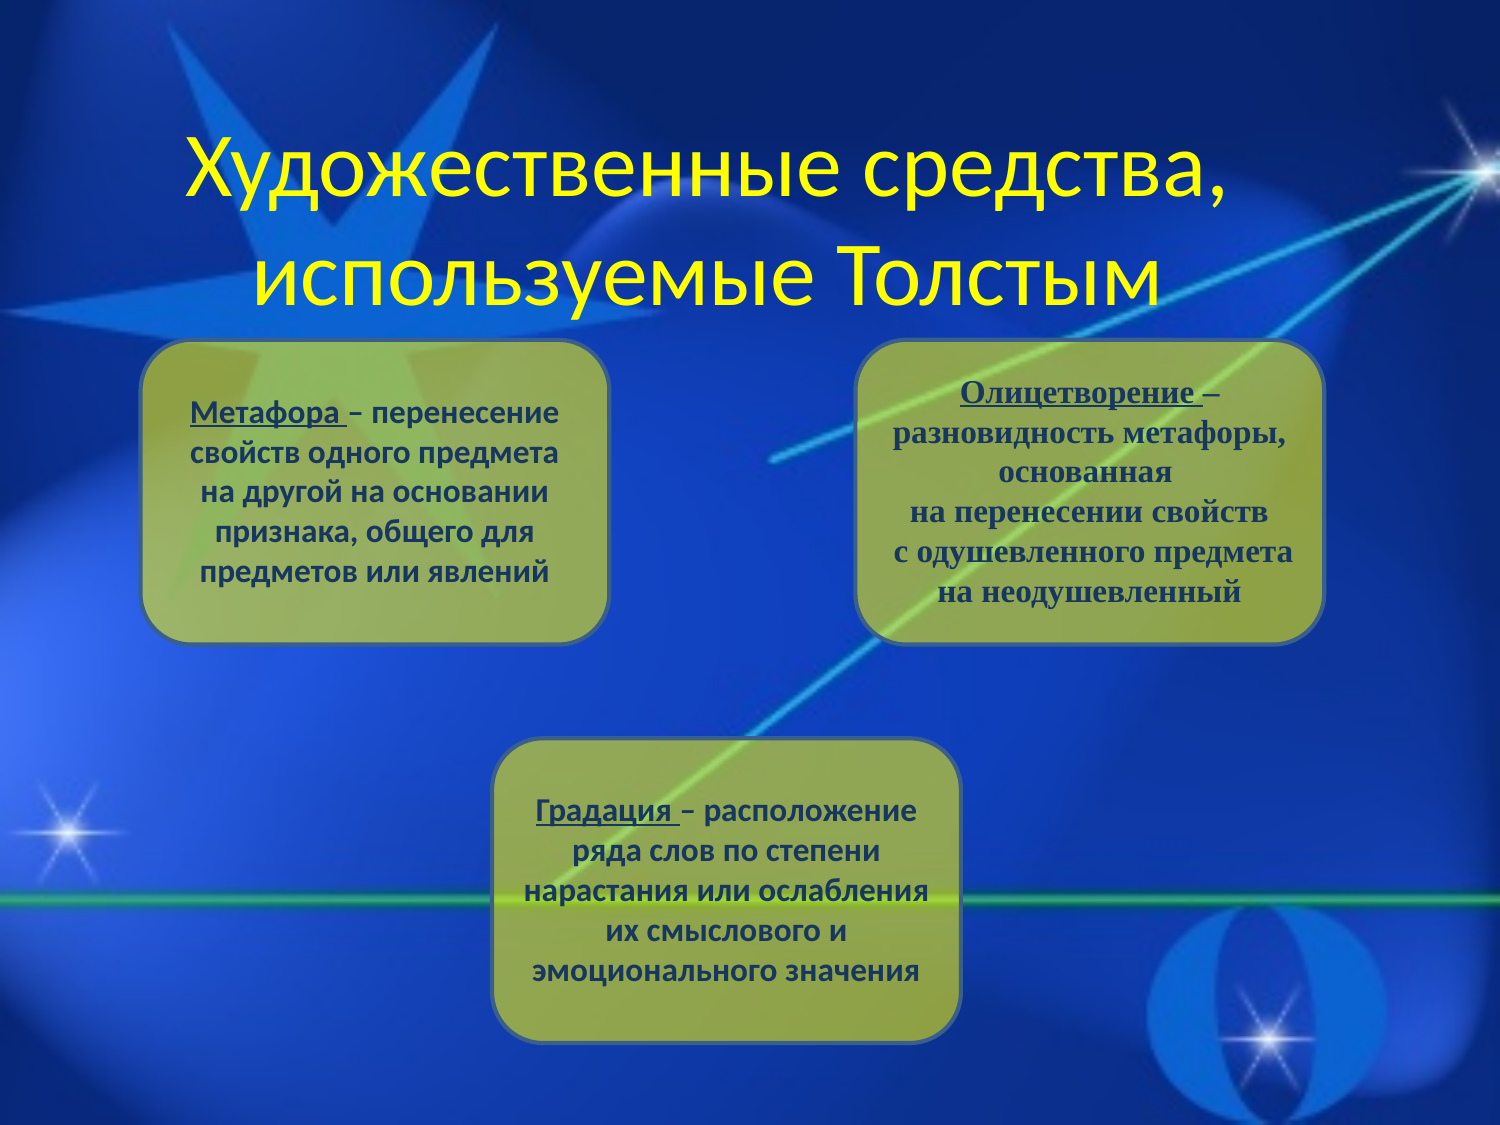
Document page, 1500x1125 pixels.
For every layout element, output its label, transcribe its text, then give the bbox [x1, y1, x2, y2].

picture [0, 0, 1500, 1125]
title Художественные средства, используемые Толстым [70, 93, 1346, 335]
text_box Олицетворение – разновидность метафоры, основанная на перенесении свойств с одушевленного предмета на неодушевленный [853, 337, 1327, 647]
text_box Метафора – перенесение свойств одного предмета на другой на основании признака, общего для предметов или явлений [138, 337, 612, 647]
text_box Градация – расположение ряда слов по степени нарастания или ослабления их смыслового и эмоционального значения [489, 736, 963, 1046]
